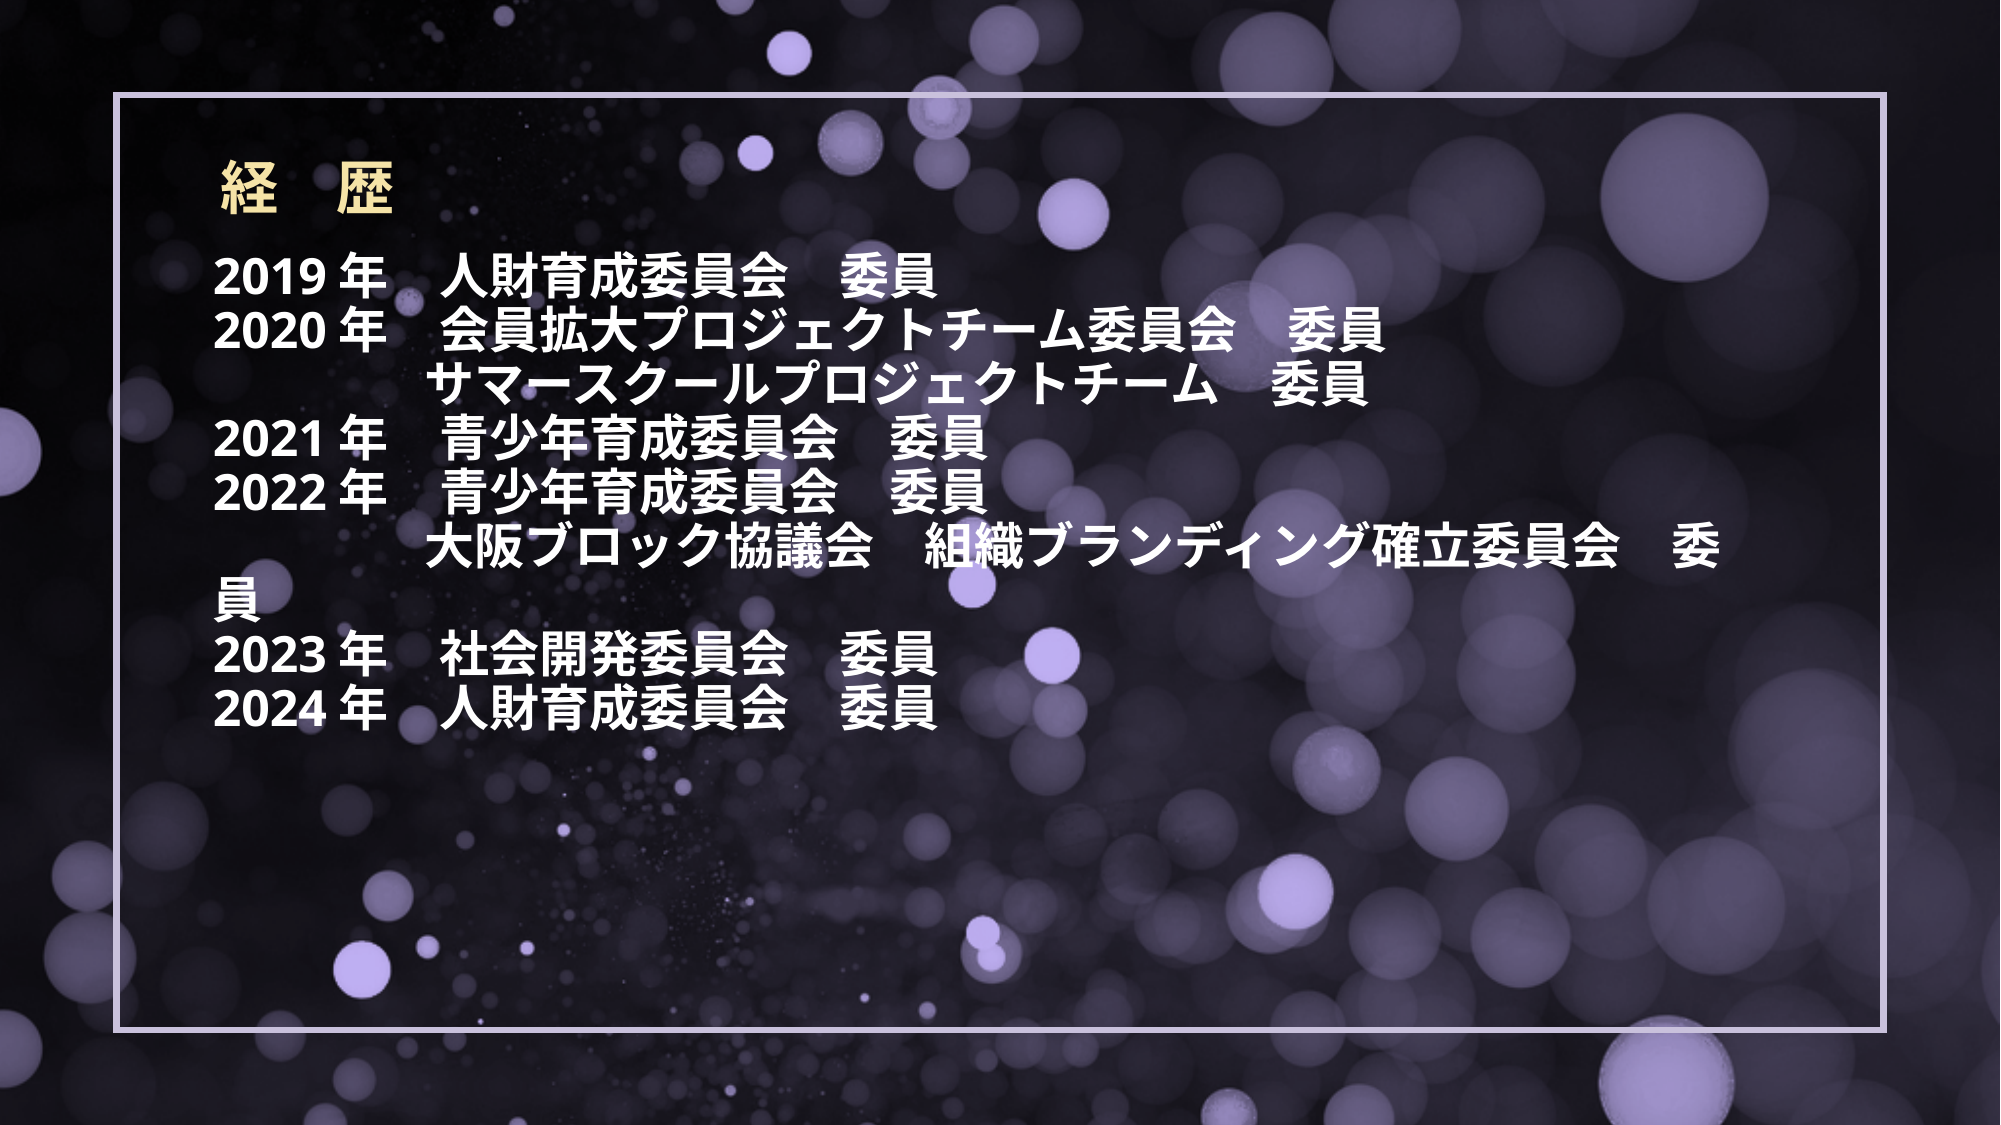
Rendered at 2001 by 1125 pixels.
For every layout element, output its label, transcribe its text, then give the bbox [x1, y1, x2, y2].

list 経 歴 [205, 151, 970, 227]
title 2019年 人財育成委員会 委員 2020年 会員拡大プロジェクトチーム委員会 委員 サマースクールプロジェクトチーム 委員 2021年 青少年育成委員会 委員 2022年 青少年育成委員会 委員 大阪ブロック協議会 組織ブランディング確立委員会 委員 2023年 社会開発委員会 委員 2024年 人財育成委員会 委員 [198, 246, 1742, 743]
